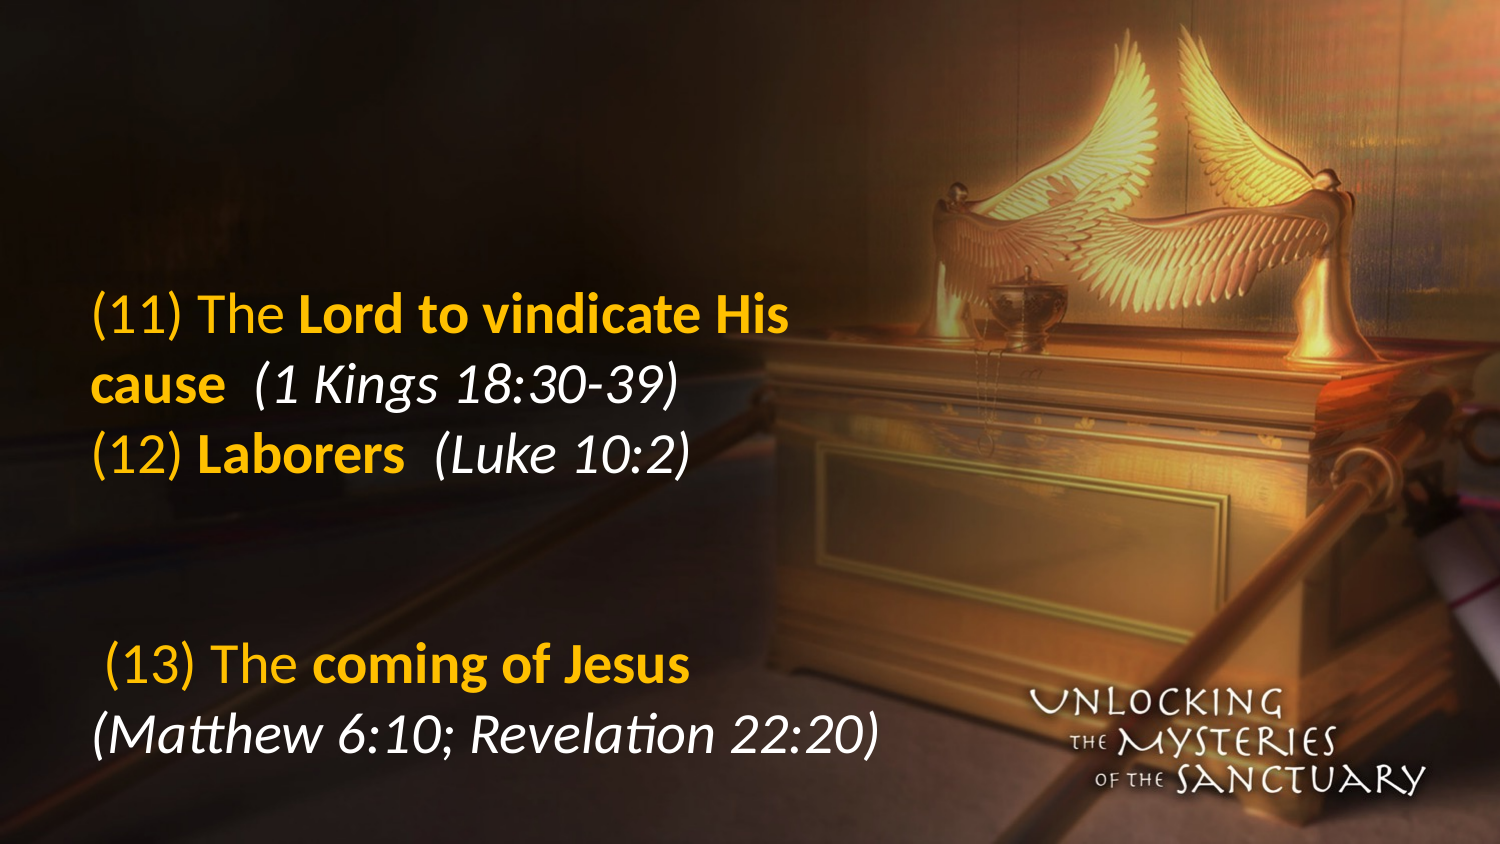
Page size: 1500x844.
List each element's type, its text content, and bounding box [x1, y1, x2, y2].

picture [0, 0, 1500, 844]
list (11) The Lord to vindicate His cause (1 Kings 18:30-39) (12) Laborers (Luke 10:2) (13) The coming of Jesus (Matthew 6:10; Revelation 22:20) (14) Our Needs (Philippians 4:19) [75, 267, 954, 754]
